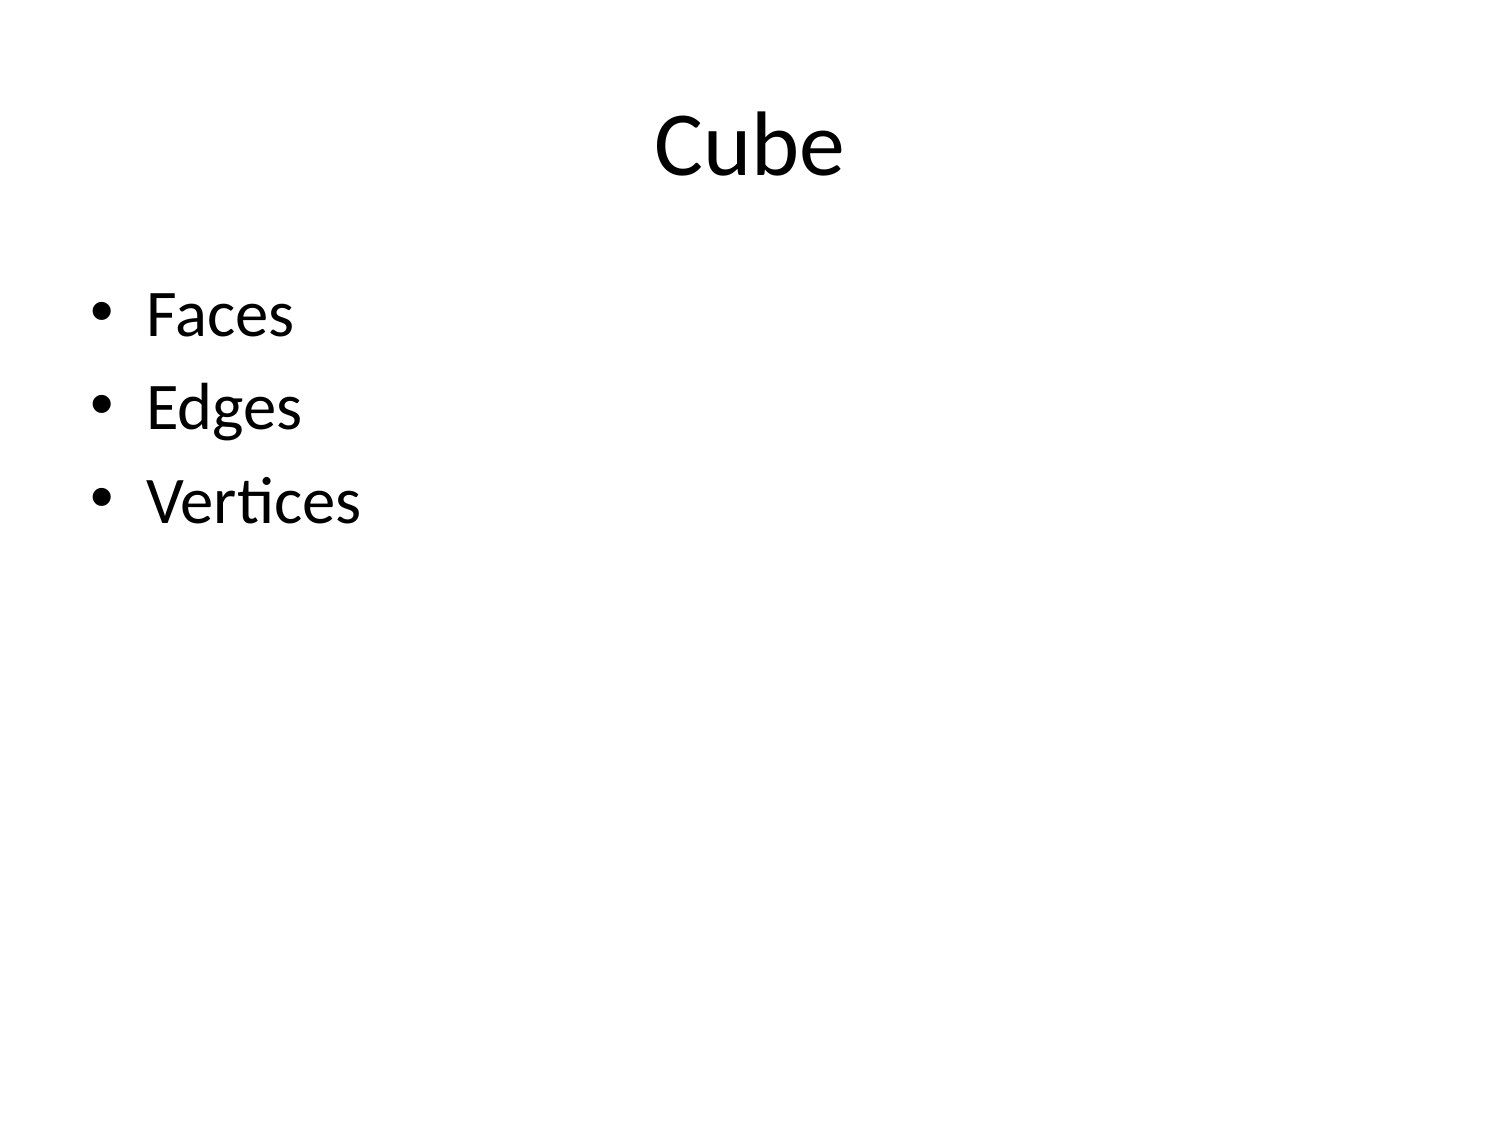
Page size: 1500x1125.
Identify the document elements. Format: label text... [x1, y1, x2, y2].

title Cube [75, 45, 1425, 233]
list Faces Edges Vertices [75, 262, 1425, 1005]
